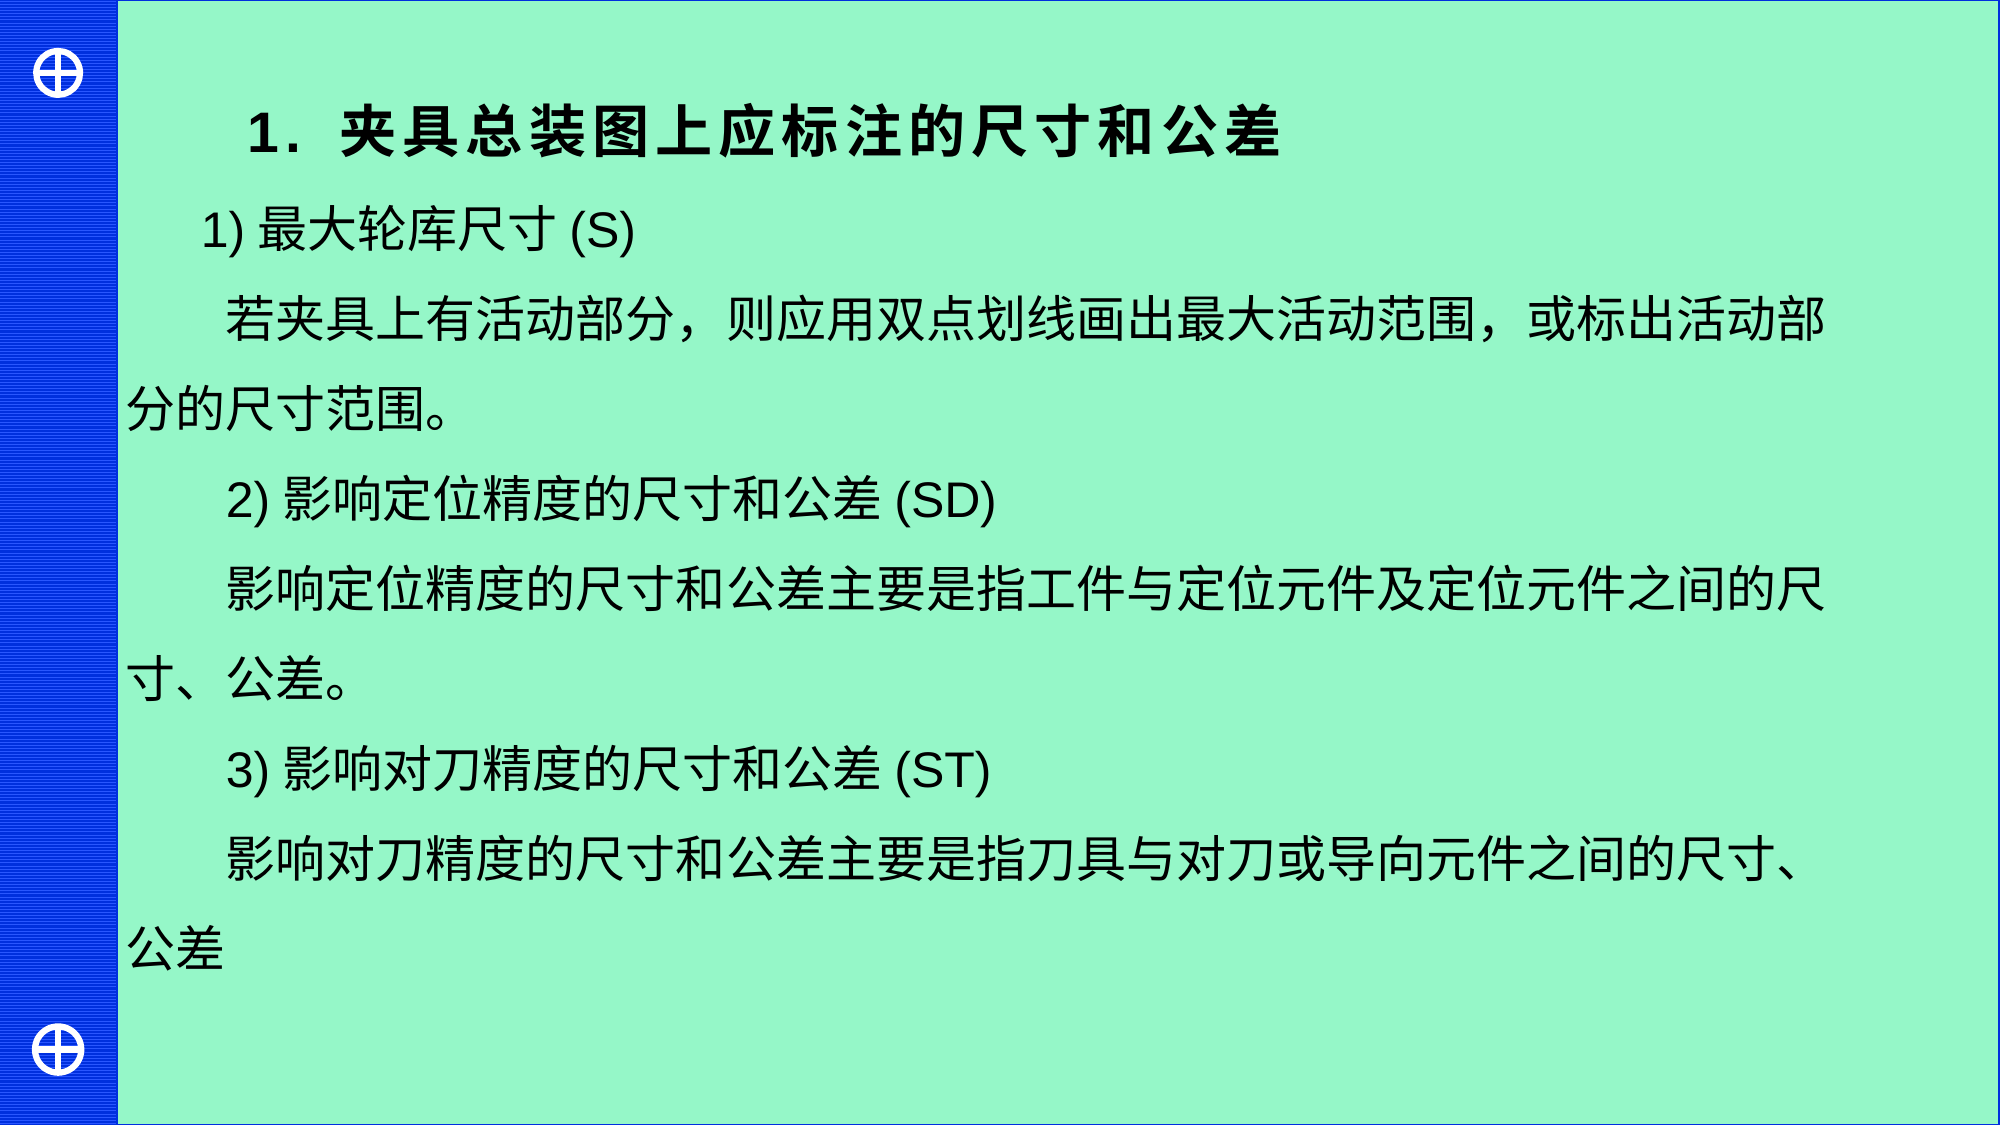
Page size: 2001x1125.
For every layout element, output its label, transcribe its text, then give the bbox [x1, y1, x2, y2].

text_box 1)最大轮库尺寸(S) 若夹具上有活动部分，则应用双点划线画出最大活动范围，或标出活动部分的尺寸范围。 2)影响定位精度的尺寸和公差(SD) 影响定位精度的尺寸和公差主要是指工件与定位元件及定位元件之间的尺寸、公差。 3)影响对刀精度的尺寸和公差(ST) 影响对刀精度的尺寸和公差主要是指刀具与对刀或导向元件之间的尺寸、公差 [111, 160, 1880, 640]
text_box 1. 夹具总装图上应标注的尺寸和公差 [144, 50, 1432, 160]
